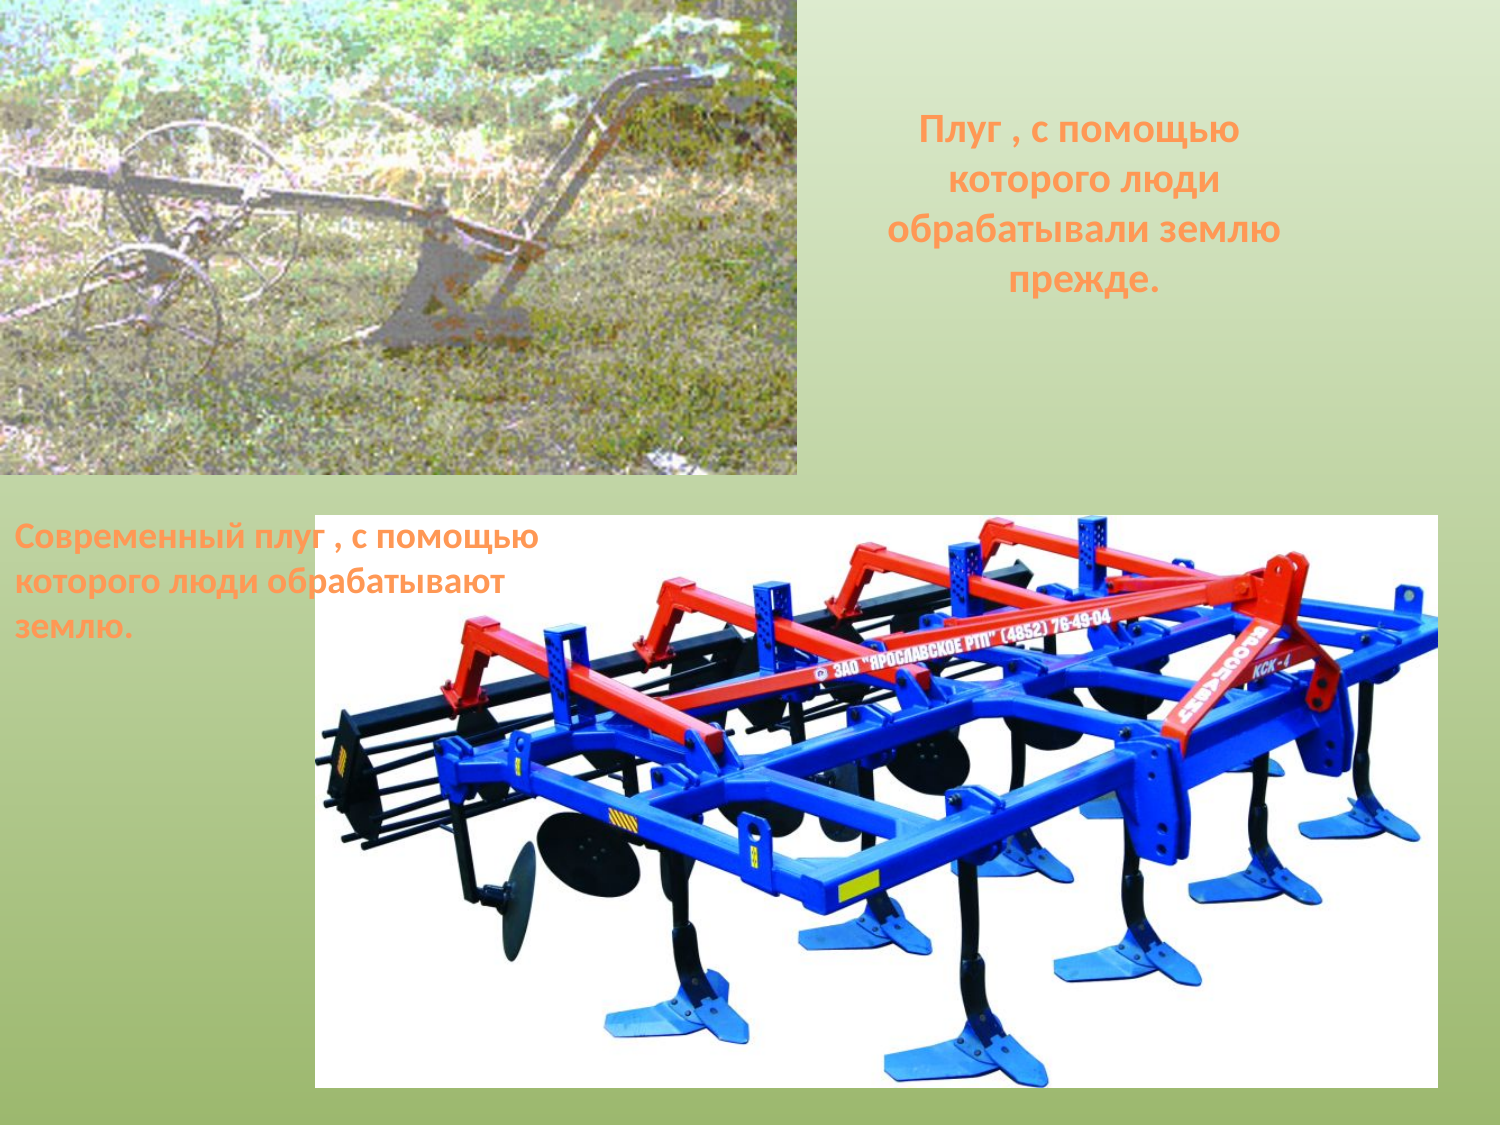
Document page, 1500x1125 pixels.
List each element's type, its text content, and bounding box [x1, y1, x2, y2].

text_box Современный плуг , с помощью которого люди обрабатывают землю. [0, 503, 610, 654]
text_box Плуг , с помощью которого люди обрабатывали землю прежде. [843, 93, 1326, 309]
picture [0, 0, 798, 476]
picture [314, 515, 1438, 1089]
